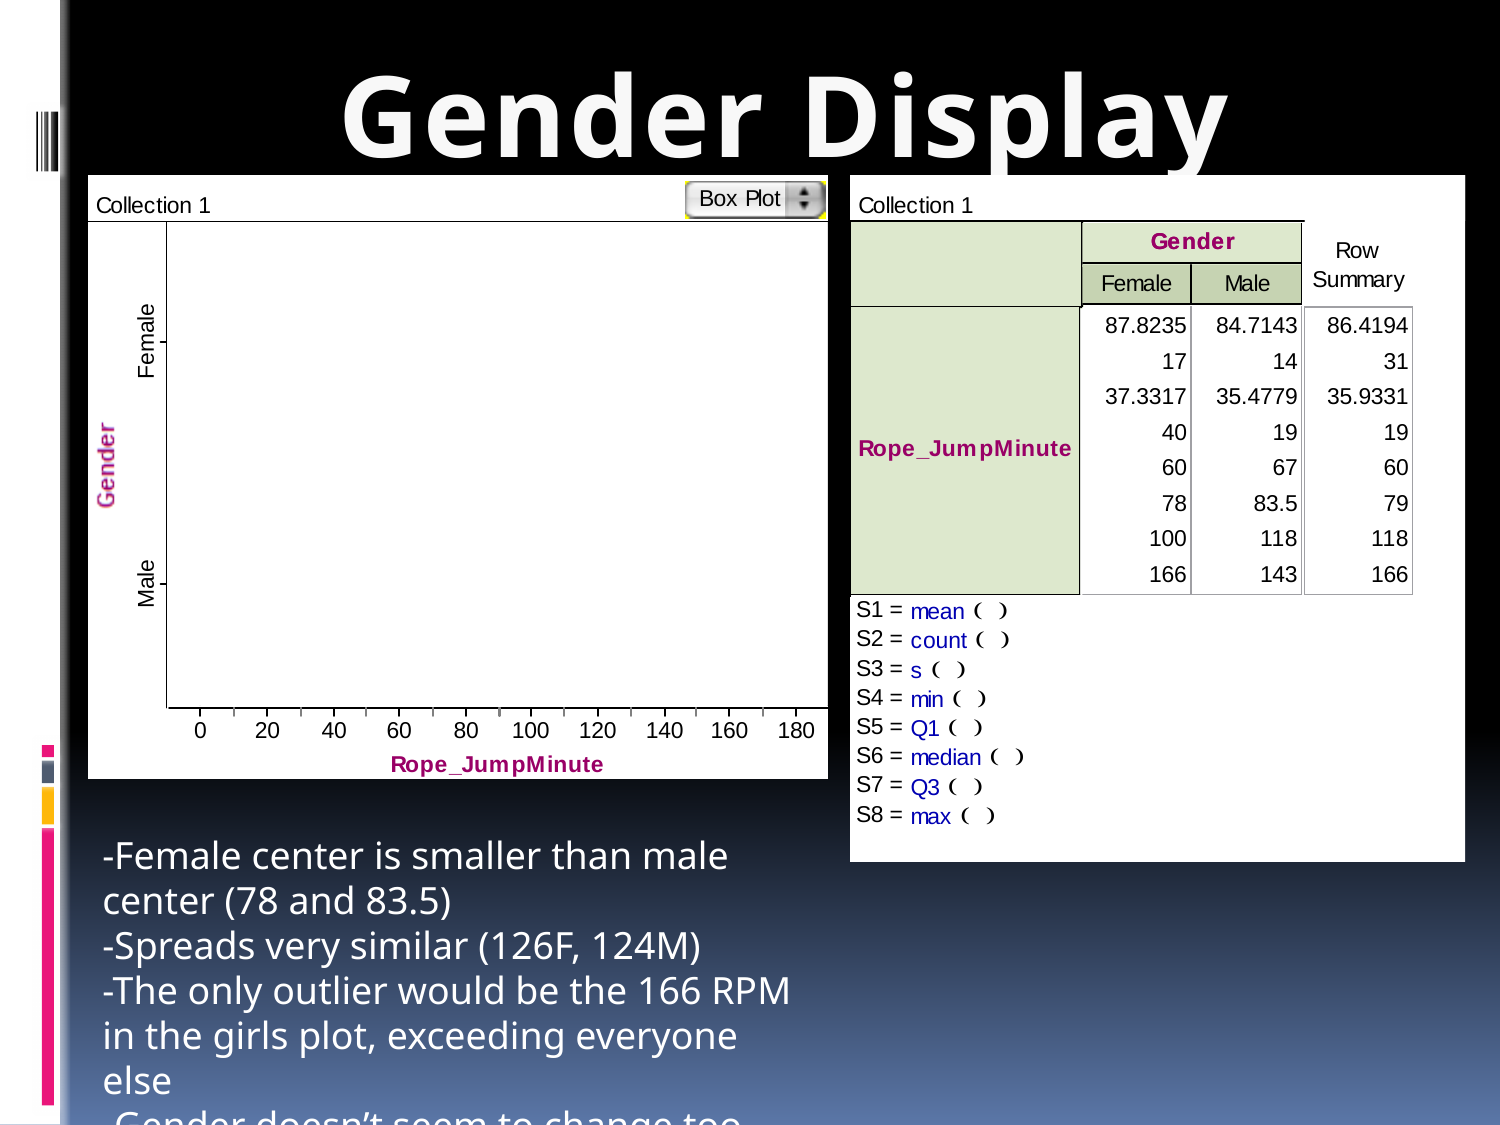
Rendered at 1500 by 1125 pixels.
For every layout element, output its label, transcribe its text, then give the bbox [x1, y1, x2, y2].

text_box -Female center is smaller than male center (78 and 83.5) -Spreads very similar (126F, 124M) -The only outlier would be the 166 RPM in the girls plot, exceeding everyone else -Gender doesn’t seem to change too much [87, 824, 825, 1125]
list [87, 174, 831, 782]
picture [849, 174, 1468, 865]
text_box Gender Display [323, 37, 1246, 170]
